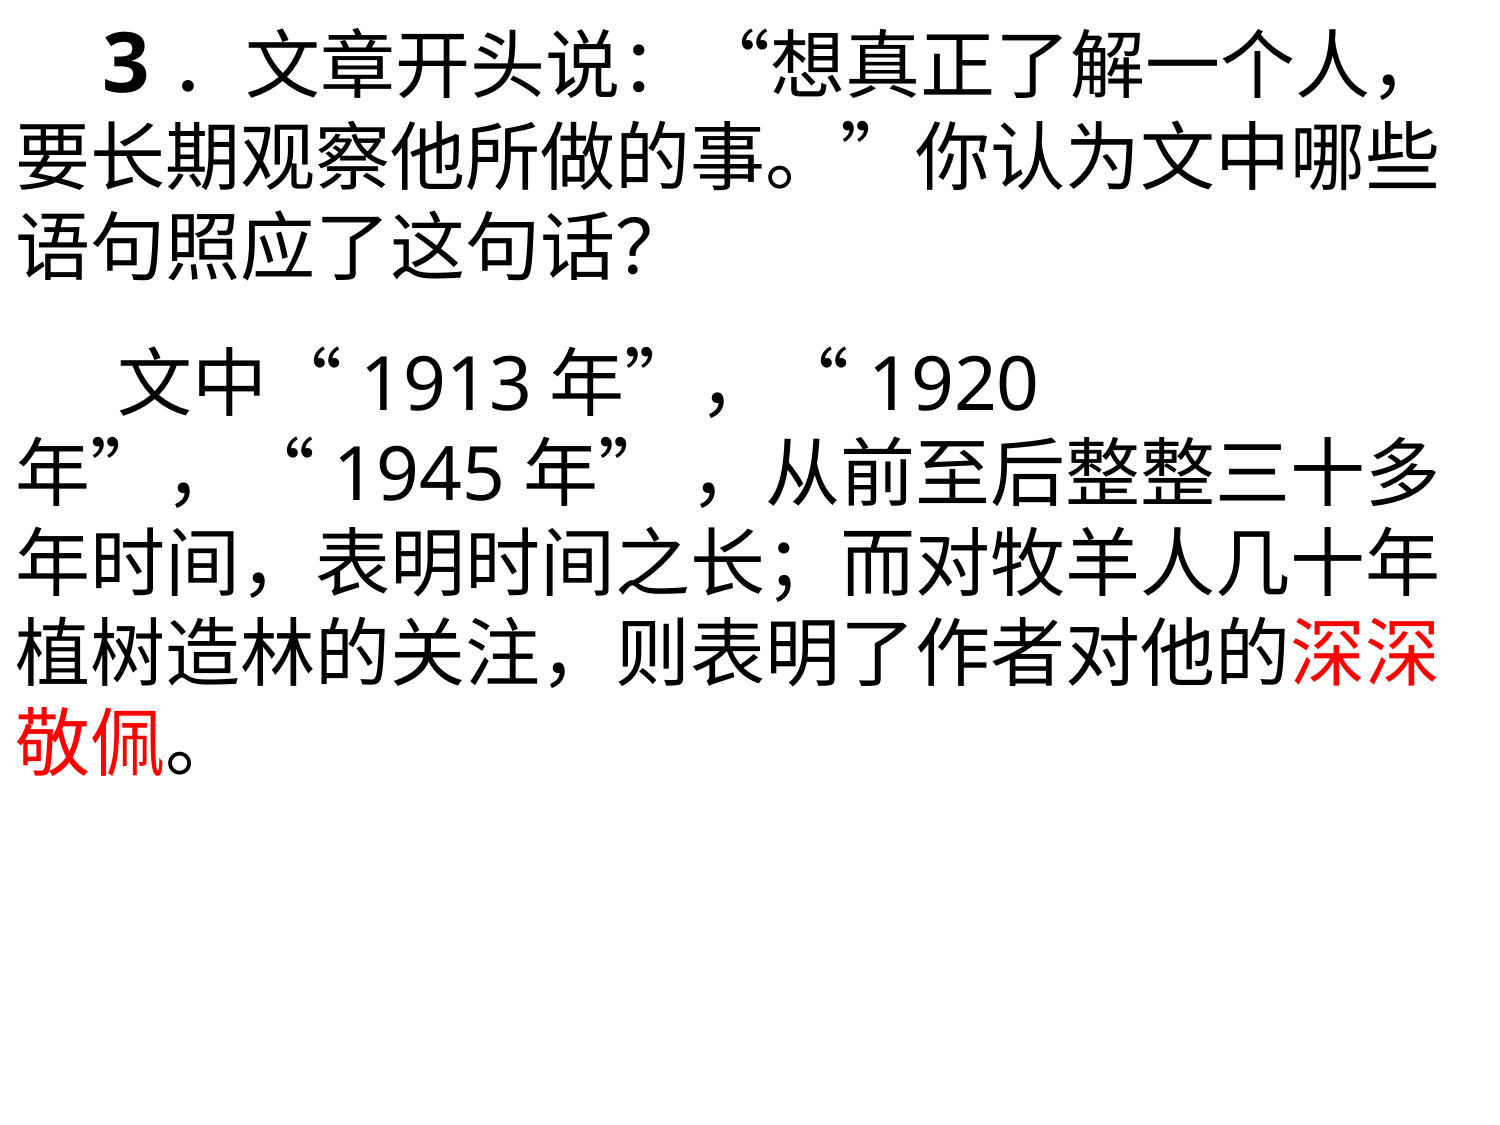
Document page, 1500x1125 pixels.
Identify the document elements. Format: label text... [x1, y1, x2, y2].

text_box 文中“1913年”，“1920年”，“1945年” ，从前至后整整三十多年时间，表明时间之长；而对牧羊人几十年植树造林的关注，则表明了作者对他的深深敬佩。 [0, 327, 1486, 793]
text_box 3．文章开头说：“想真正了解一个人，要长期观察他所做的事。”你认为文中哪些语句照应了这句话？ [1, 2, 1486, 327]
